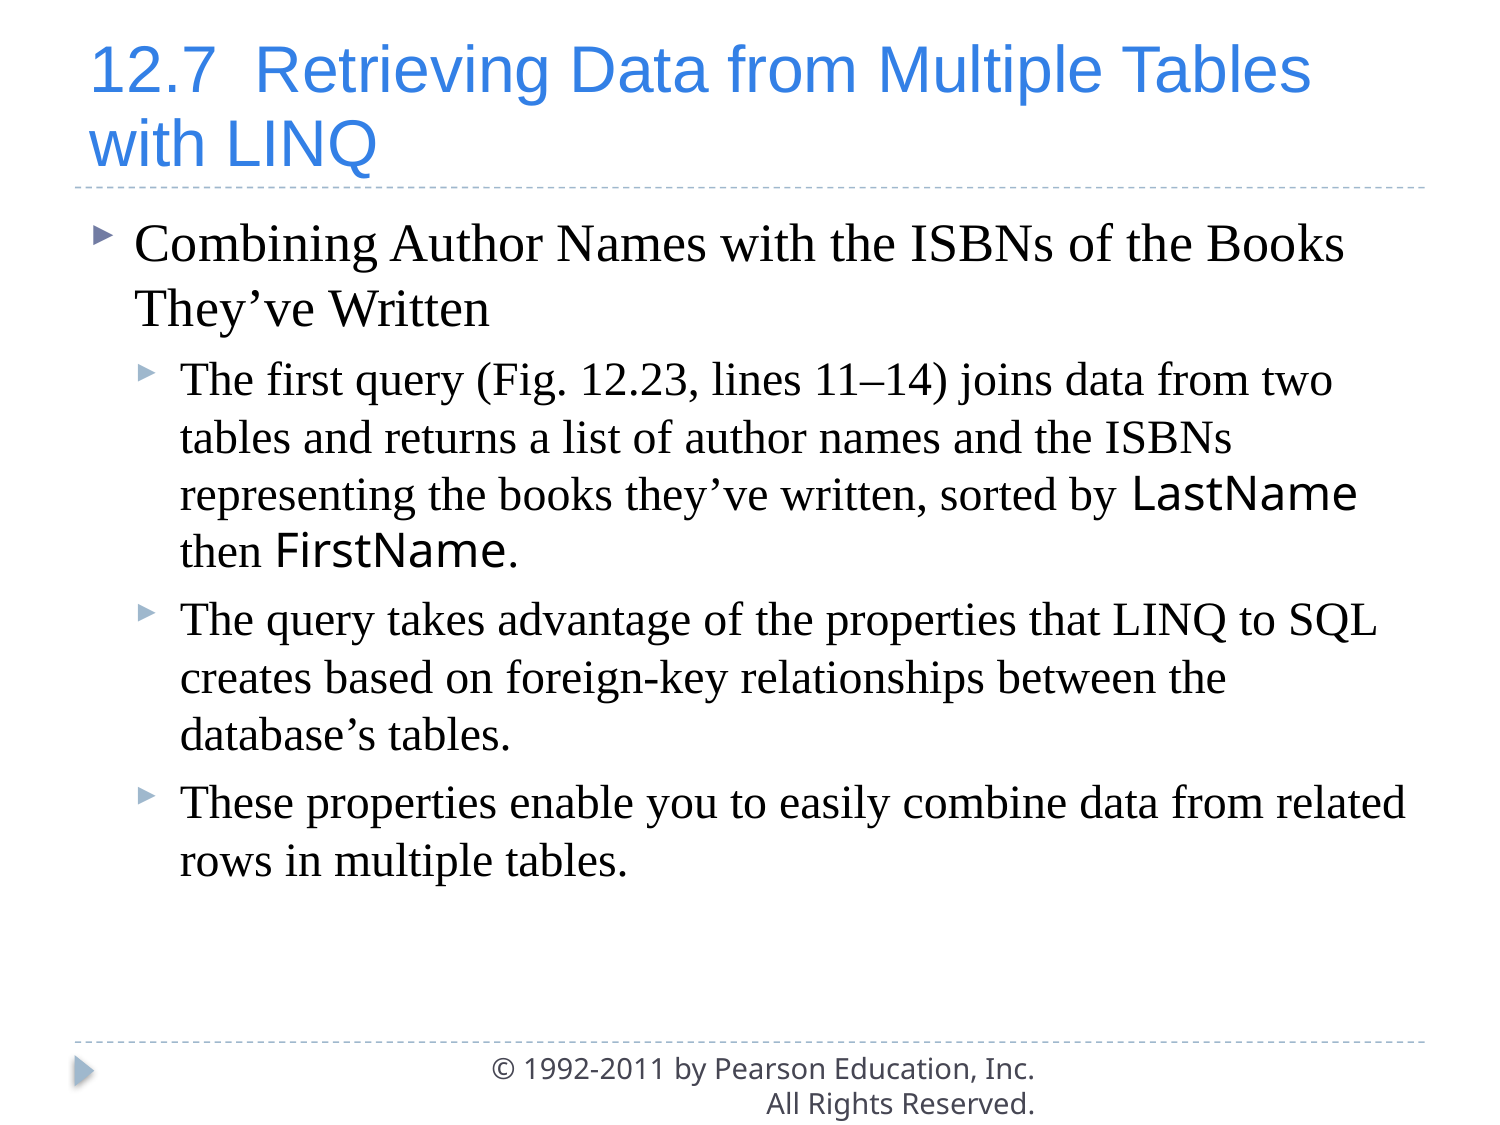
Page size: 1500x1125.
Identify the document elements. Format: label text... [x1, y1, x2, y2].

title 12.7 Retrieving Data from Multiple Tables with LINQ [75, 24, 1425, 188]
list Combining Author Names with the ISBNs of the Books They’ve Written The first query (Fig. 12.23, lines 11–14) joins data from two tables and returns a list of author names and the ISBNs representing the books they’ve written, sorted by LastName then FirstName. The query takes advantage of the properties that LINQ to SQL creates based on foreign-key relationships between the database’s tables. These properties enable you to easily combine data from related rows in multiple tables. [75, 200, 1425, 1006]
footer © 1992-2011 by Pearson Education, Inc. All Rights Reserved. [475, 1042, 1051, 1103]
